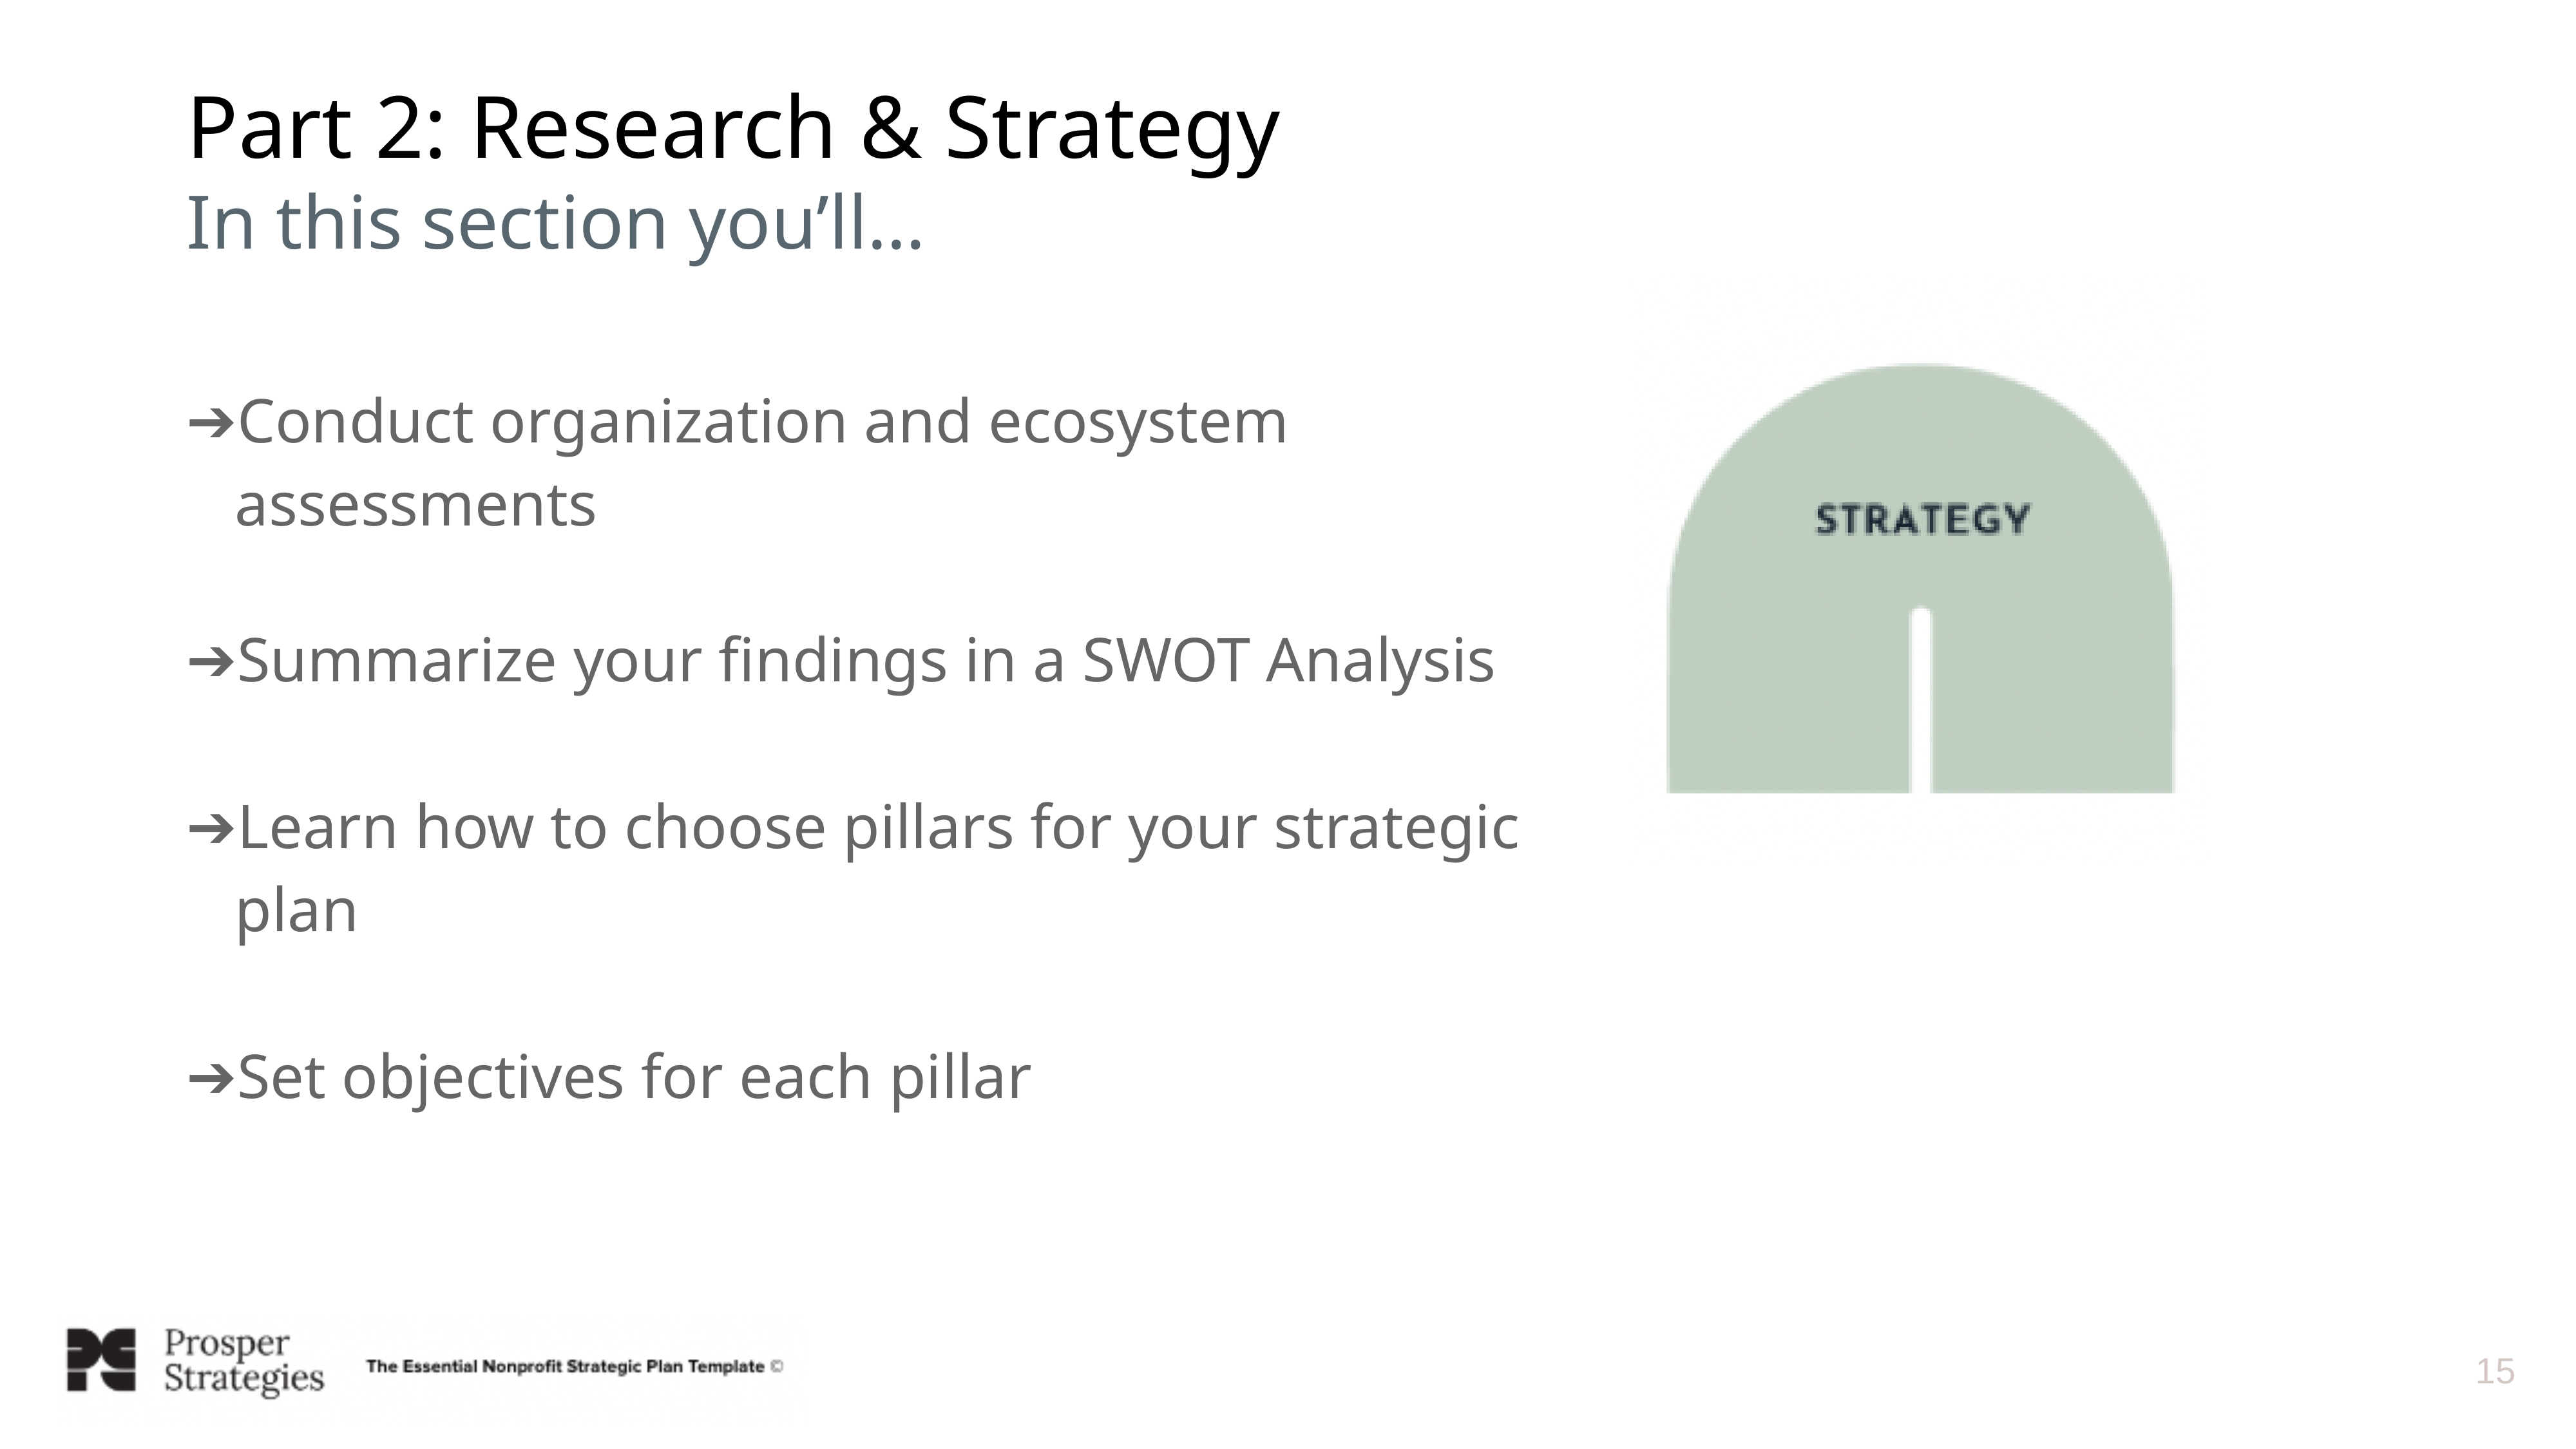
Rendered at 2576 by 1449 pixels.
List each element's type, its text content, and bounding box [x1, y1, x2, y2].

list Conduct organization and ecosystem assessments Summarize your findings in a SWOT Analysis Learn how to choose pillars for your strategic plan Set objectives for each pillar [160, 345, 1572, 866]
picture [56, 1313, 808, 1425]
picture [1630, 276, 2209, 866]
slide_number ‹#› [2387, 1313, 2542, 1425]
title Part 2: Research & Strategy In this section you’ll… [160, 46, 1932, 242]
